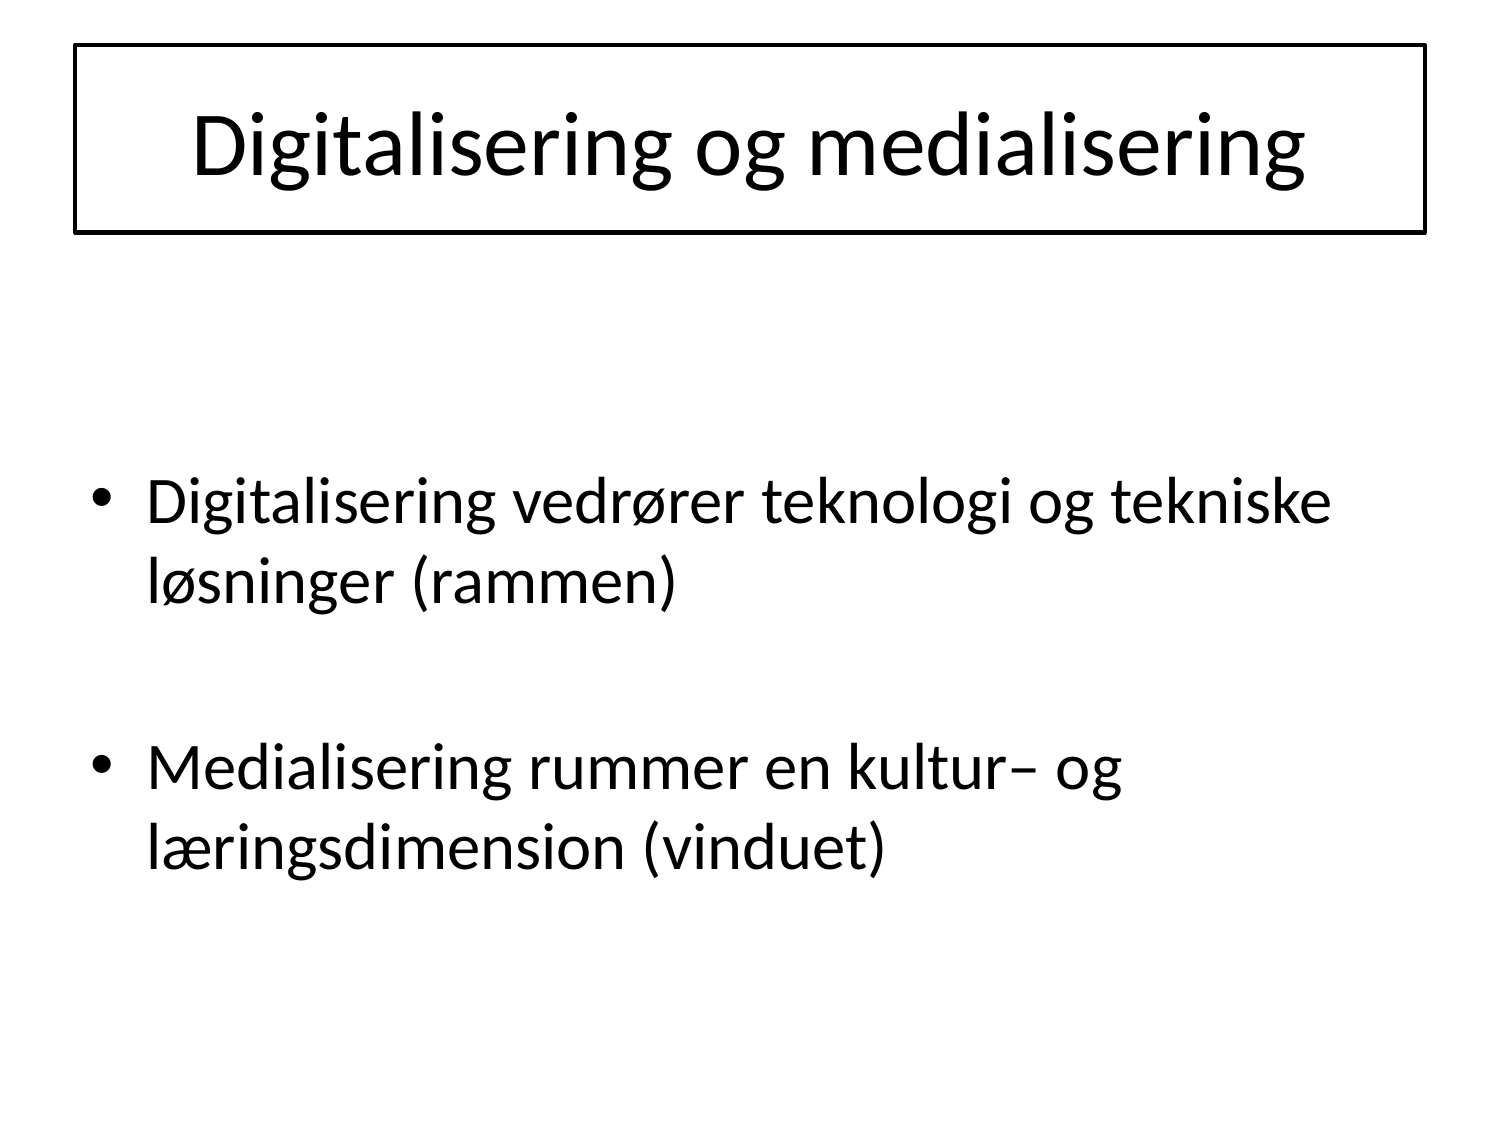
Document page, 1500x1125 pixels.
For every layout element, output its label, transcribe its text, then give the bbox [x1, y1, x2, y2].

list Digitalisering vedrører teknologi og tekniske løsninger (rammen) Medialisering rummer en kultur– og læringsdimension (vinduet) [75, 262, 1425, 1005]
title Digitalisering og medialisering [73, 43, 1427, 235]
